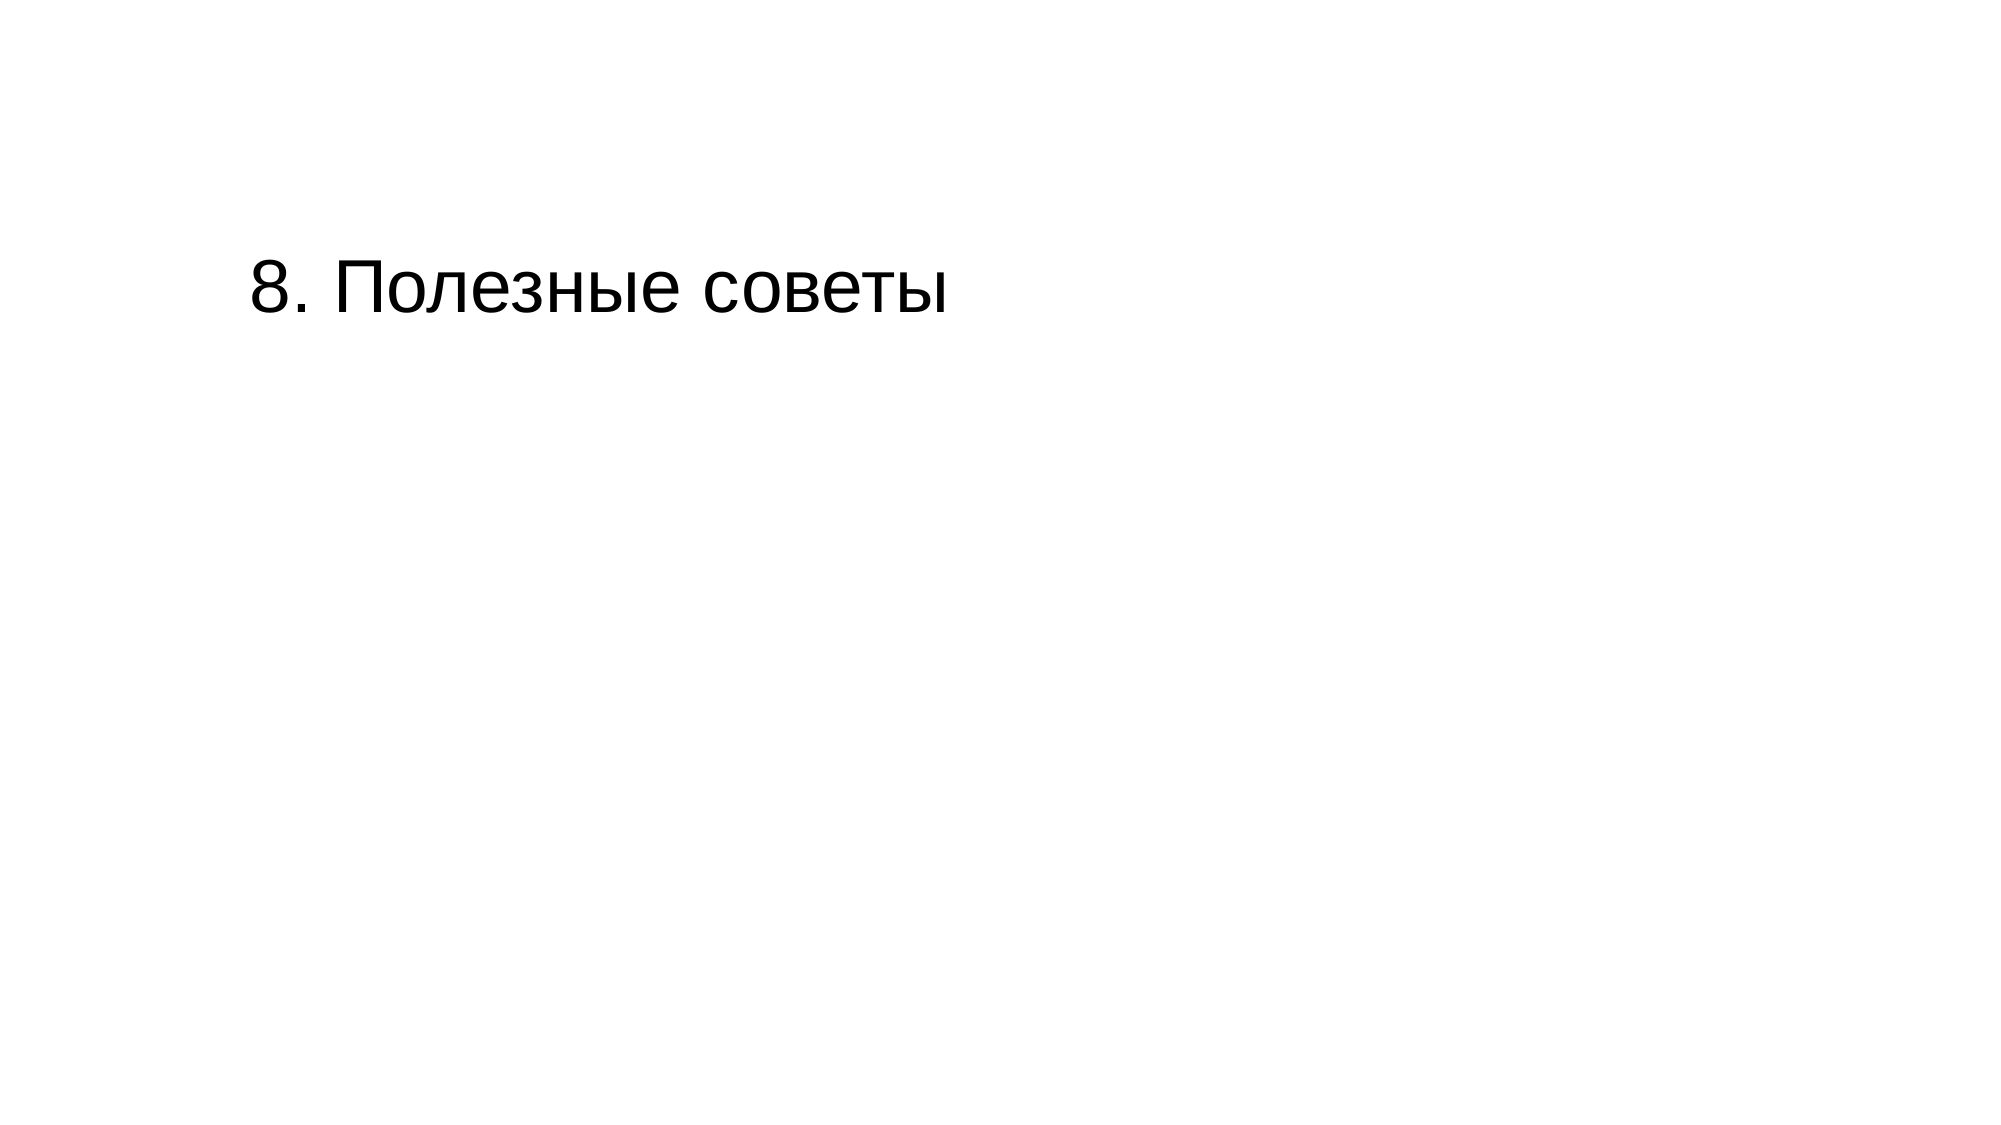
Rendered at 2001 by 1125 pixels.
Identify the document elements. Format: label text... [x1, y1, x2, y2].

title 8. Полезные советы [249, 184, 1750, 382]
